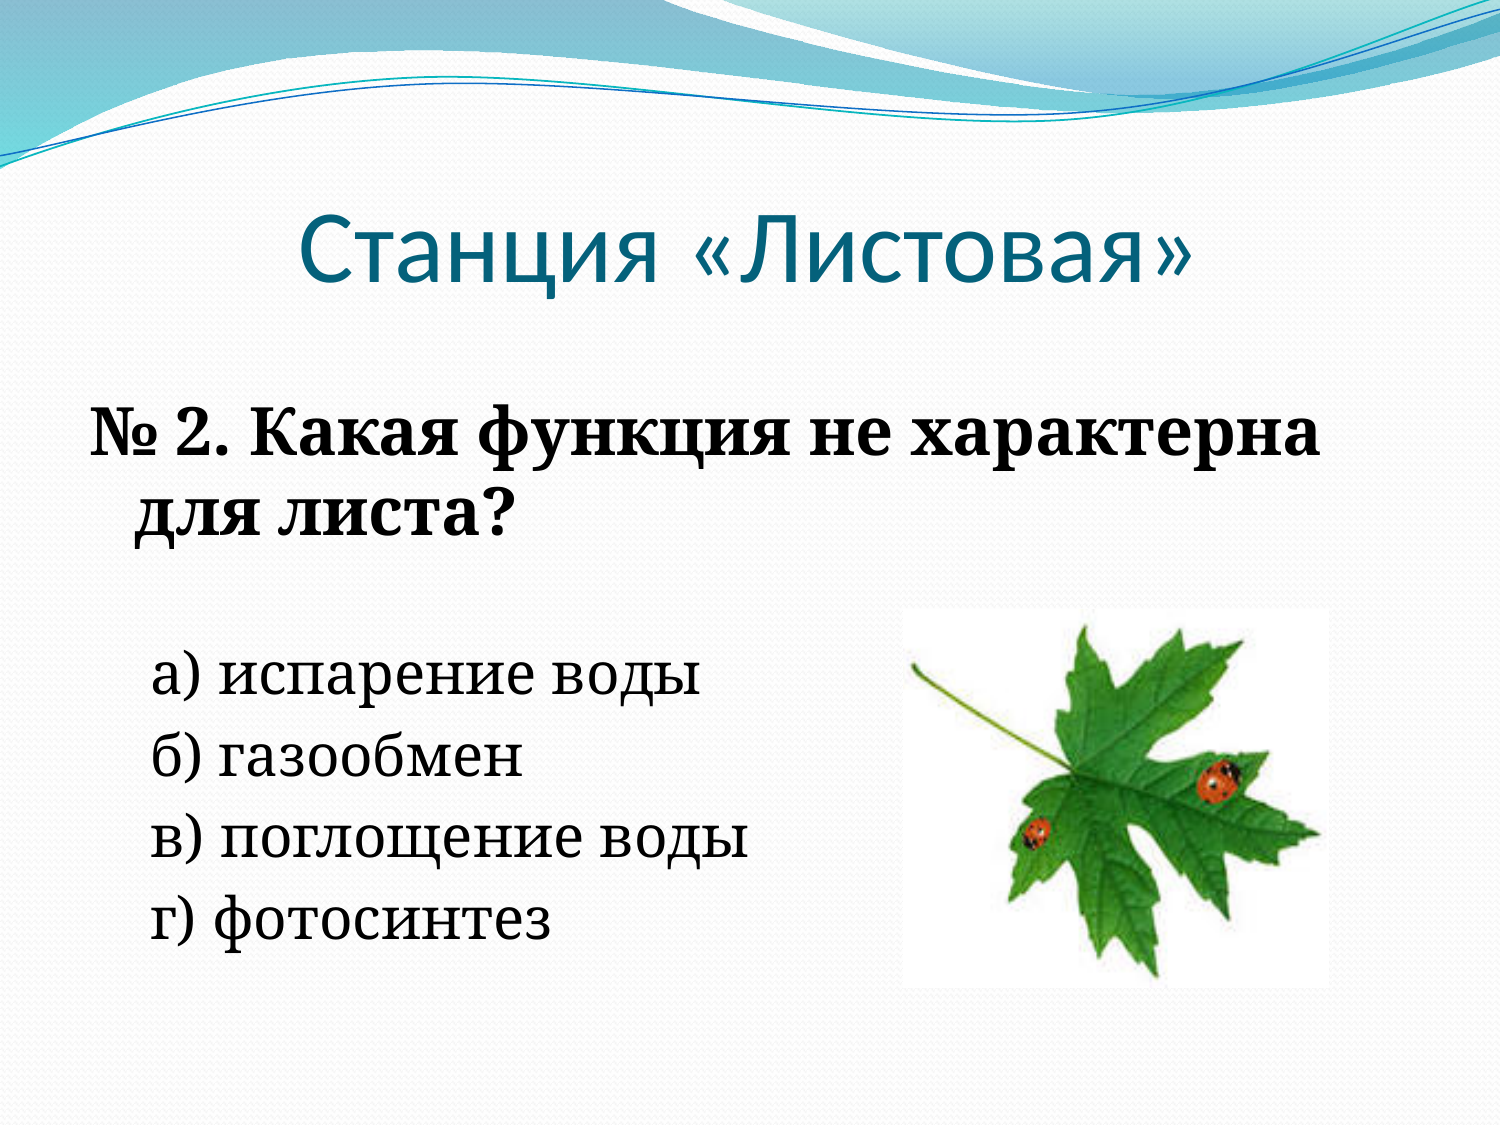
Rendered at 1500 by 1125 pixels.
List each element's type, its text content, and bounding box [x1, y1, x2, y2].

picture [903, 609, 1330, 988]
list № 2. Какая функция не характерна для листа? а) испарение воды б) газообмен в) поглощение воды г) фотосинтез [75, 302, 1425, 1038]
title Станция «Листовая» [75, 115, 1425, 302]
